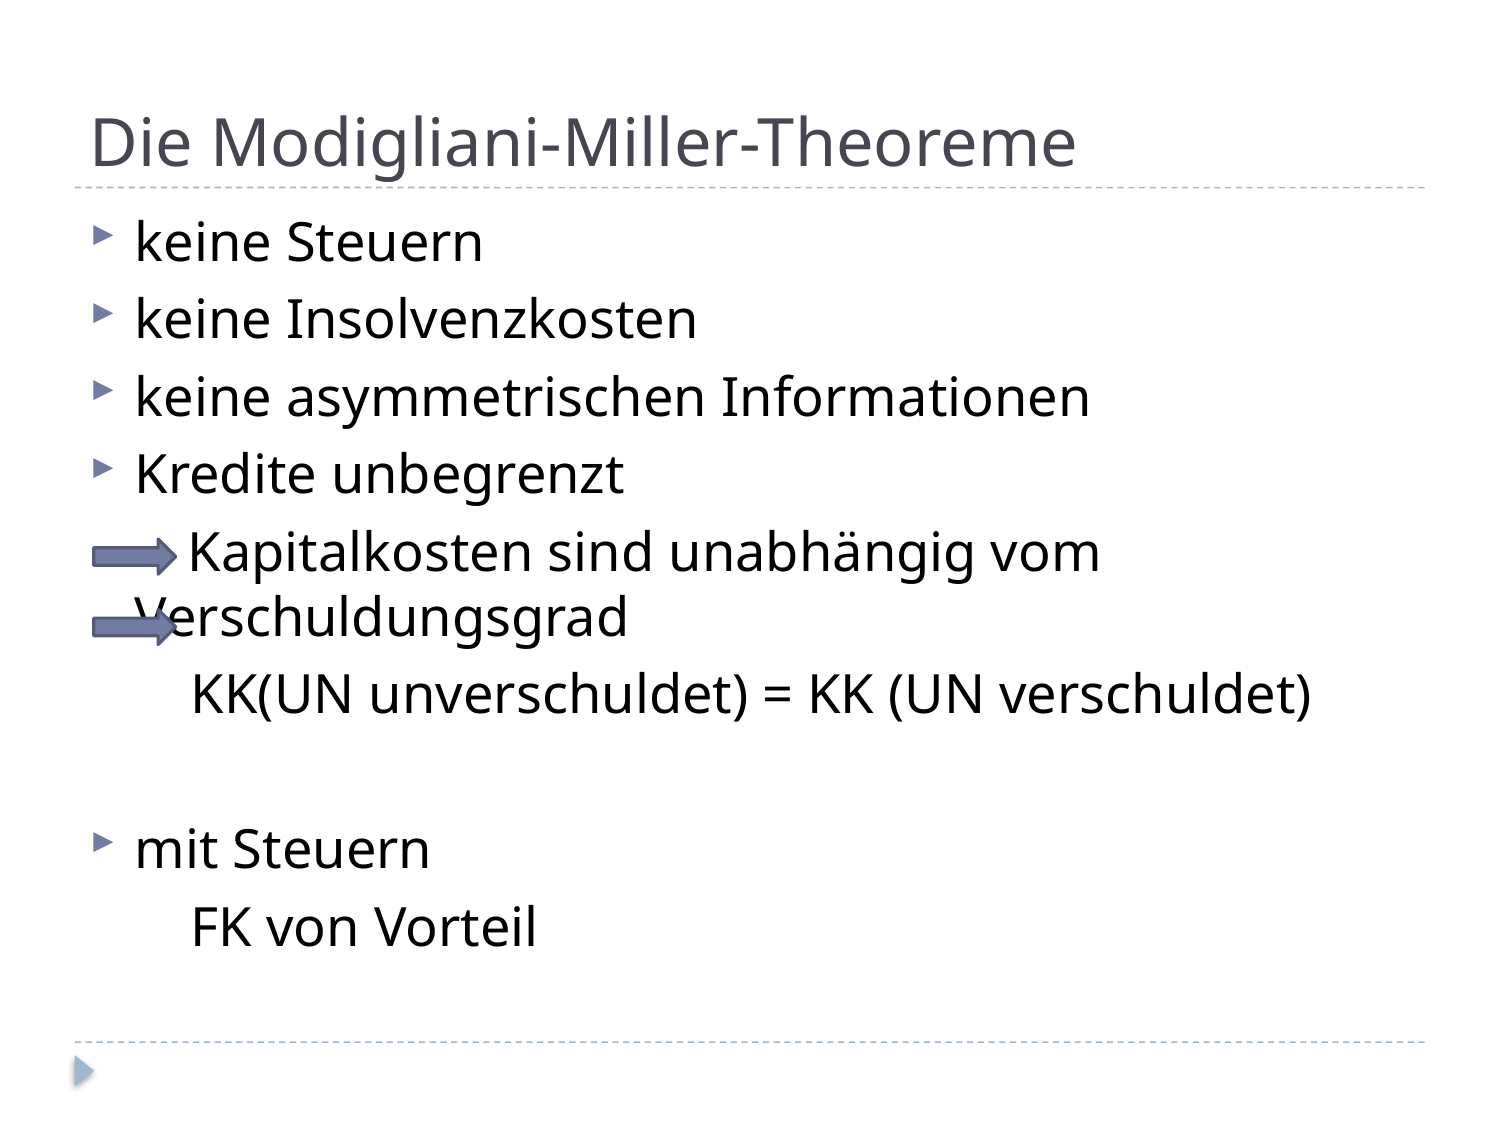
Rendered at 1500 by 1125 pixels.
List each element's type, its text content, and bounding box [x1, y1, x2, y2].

title Die Modigliani-Miller-Theoreme [75, 24, 1425, 188]
text_box [92, 537, 177, 576]
text_box [92, 607, 177, 646]
list keine Steuern keine Insolvenzkosten keine asymmetrischen Informationen Kredite unbegrenzt Kapitalkosten sind unabhängig vom Verschuldungsgrad KK(UN unverschuldet) = KK (UN verschuldet) mit Steuern FK von Vorteil [75, 200, 1425, 1010]
